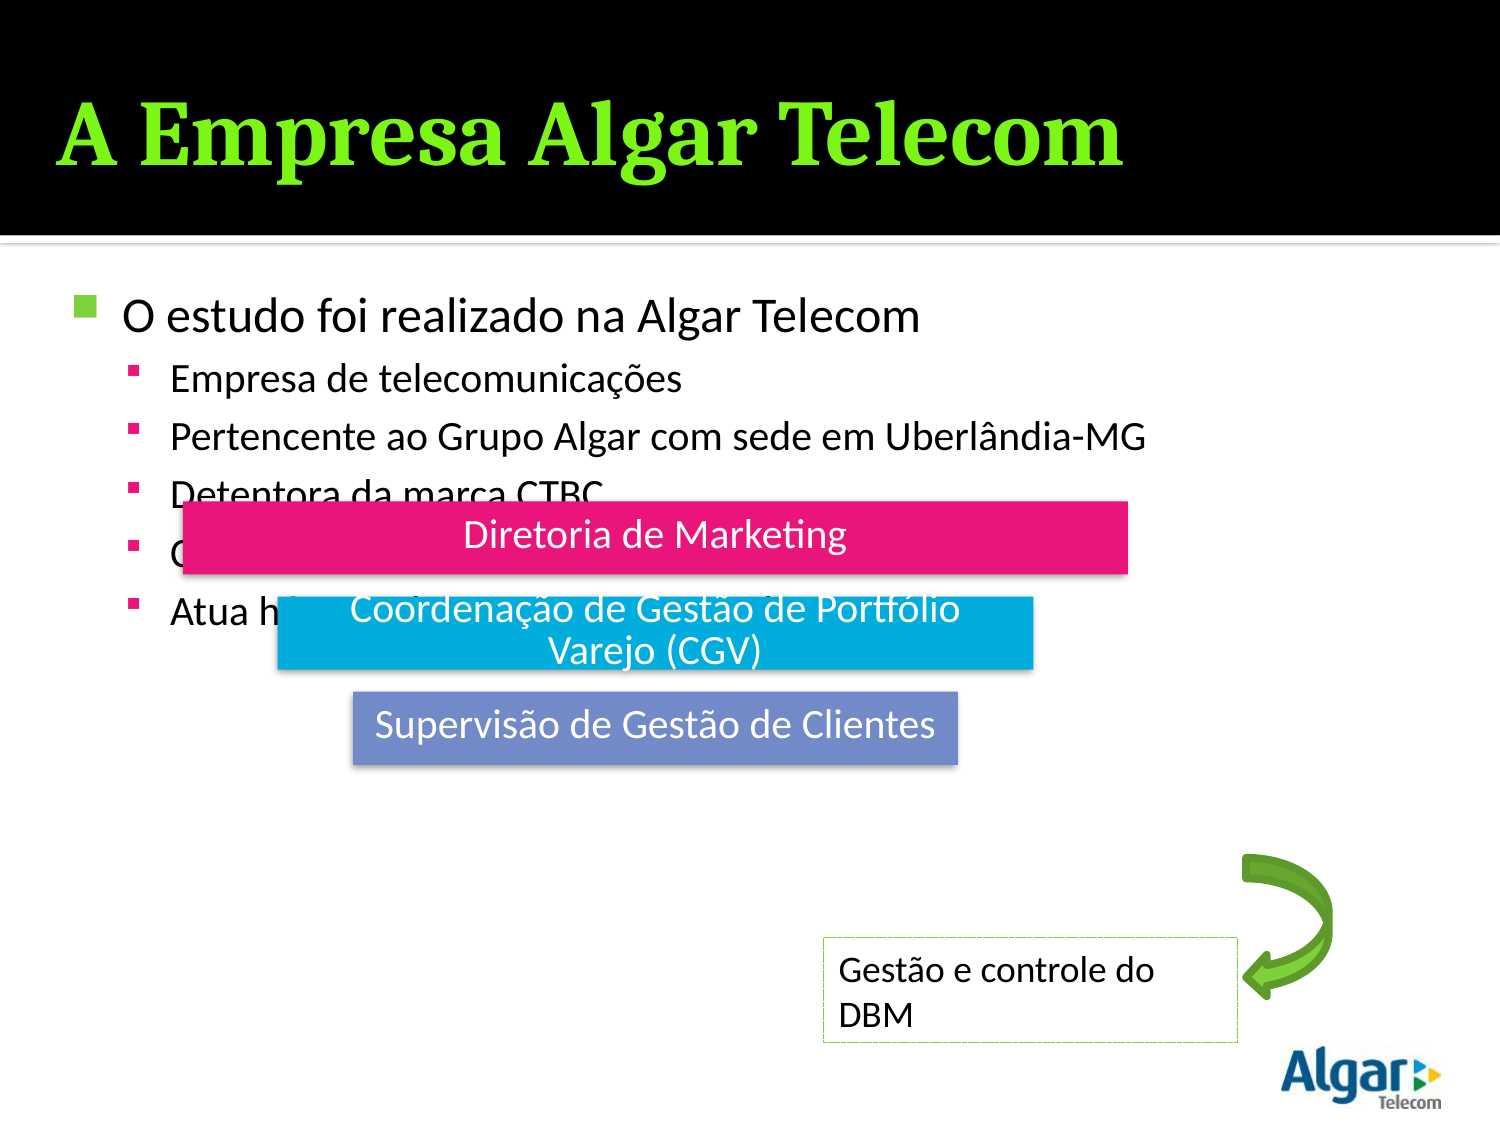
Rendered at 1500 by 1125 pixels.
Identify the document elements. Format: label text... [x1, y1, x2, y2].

text_box Gestão e controle do DBM [823, 965, 1238, 1043]
picture [1281, 1046, 1441, 1109]
text_box [1242, 853, 1333, 1001]
list O estudo foi realizado na Algar Telecom Empresa de telecomunicações Pertencente ao Grupo Algar com sede em Uberlândia-MG Detentora da marca CTBC Com mais de 800 mil clientes Atua há mais de 59 anos no mercado [41, 267, 1459, 1094]
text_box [64, 501, 1247, 956]
title A Empresa Algar Telecom [41, 25, 1459, 231]
